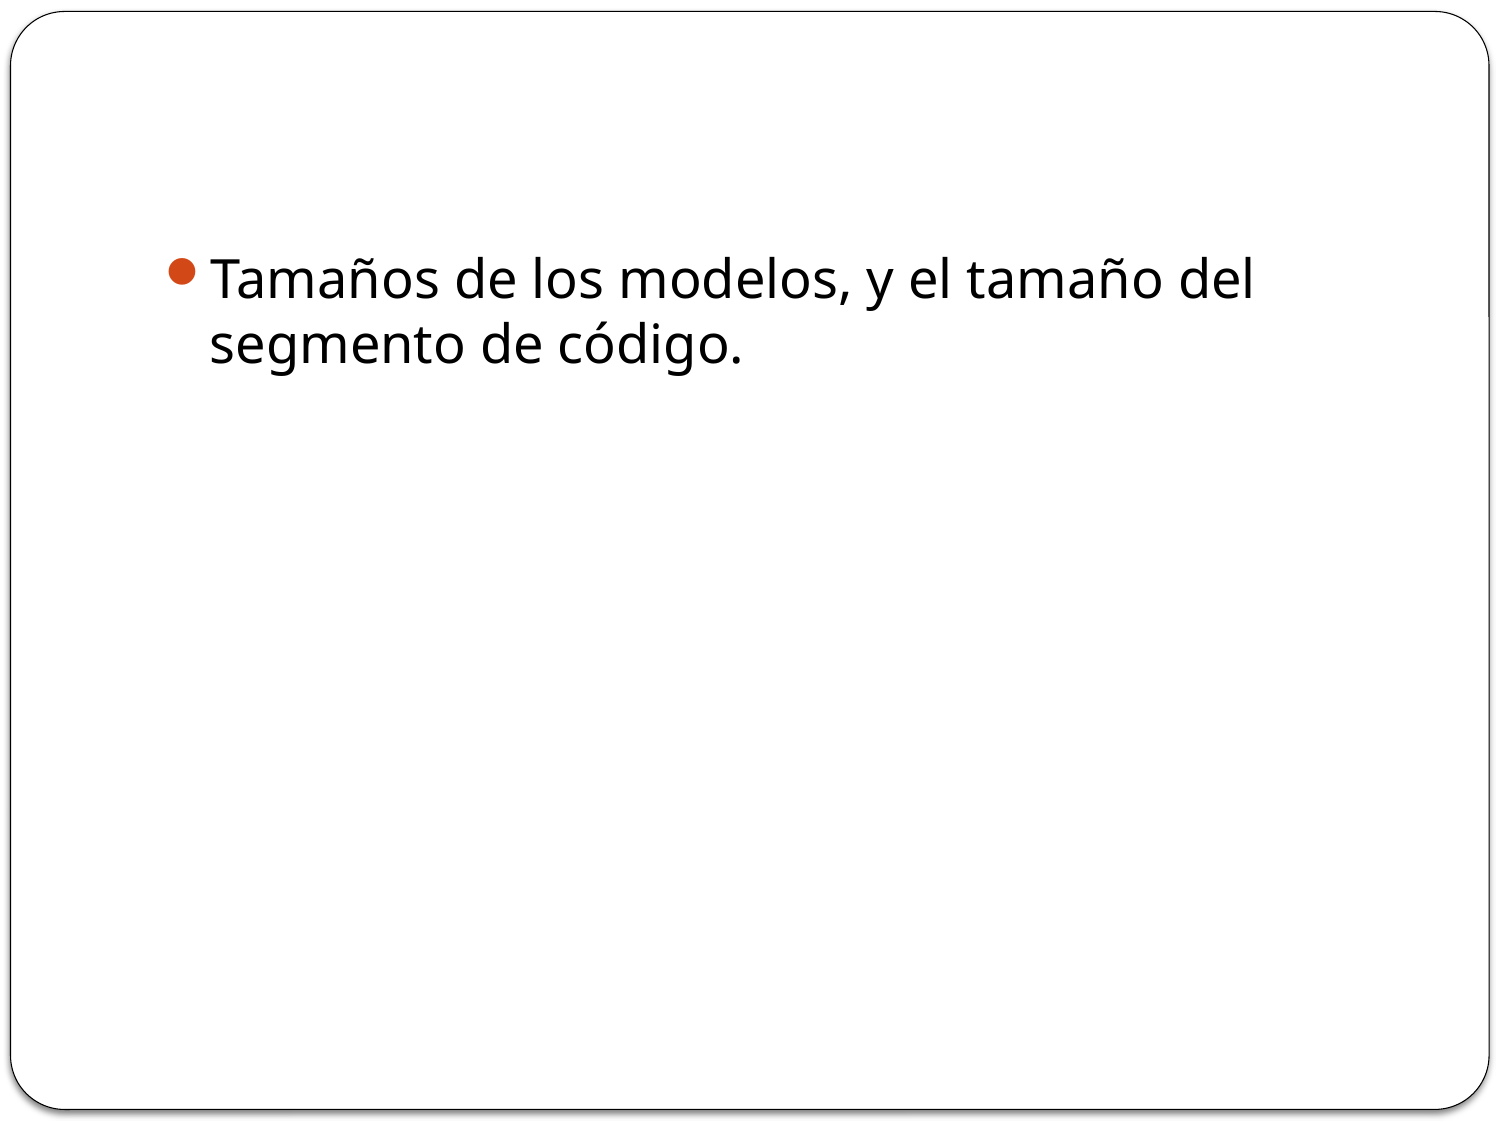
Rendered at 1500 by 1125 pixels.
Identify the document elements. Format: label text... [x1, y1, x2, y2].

list Tamaños de los modelos, y el tamaño del segmento de código. [150, 237, 1425, 988]
